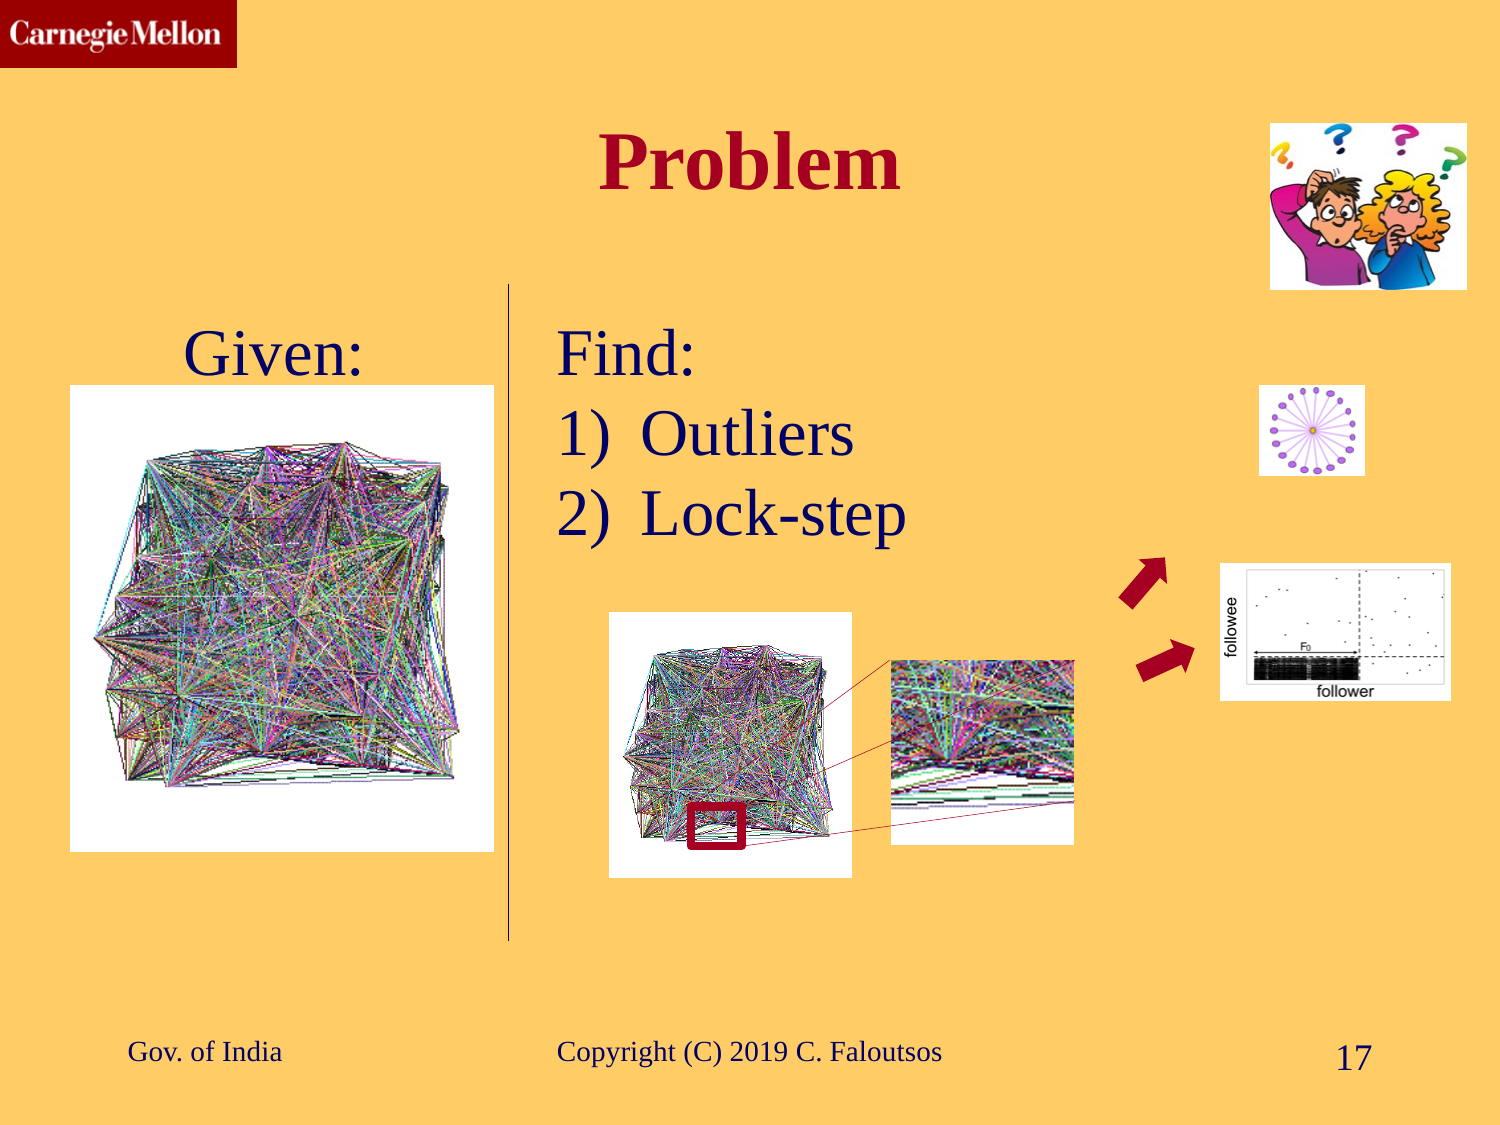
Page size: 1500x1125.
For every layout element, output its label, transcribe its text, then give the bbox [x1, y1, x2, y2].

text_box [1135, 639, 1195, 683]
text_box Find: Outliers Lock-step [541, 301, 924, 557]
text_box [1118, 557, 1168, 610]
text_box Given: [168, 301, 381, 384]
footer Copyright (C) 2019 C. Faloutsos [512, 1024, 988, 1101]
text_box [609, 612, 1076, 879]
picture [1220, 562, 1451, 702]
picture [0, 0, 237, 68]
picture [1270, 123, 1468, 291]
picture [1259, 385, 1366, 476]
slide_number Gov. of India [112, 1024, 426, 1101]
title Problem [112, 99, 1388, 213]
picture [70, 385, 495, 852]
slide_number 17 [1074, 1024, 1388, 1101]
